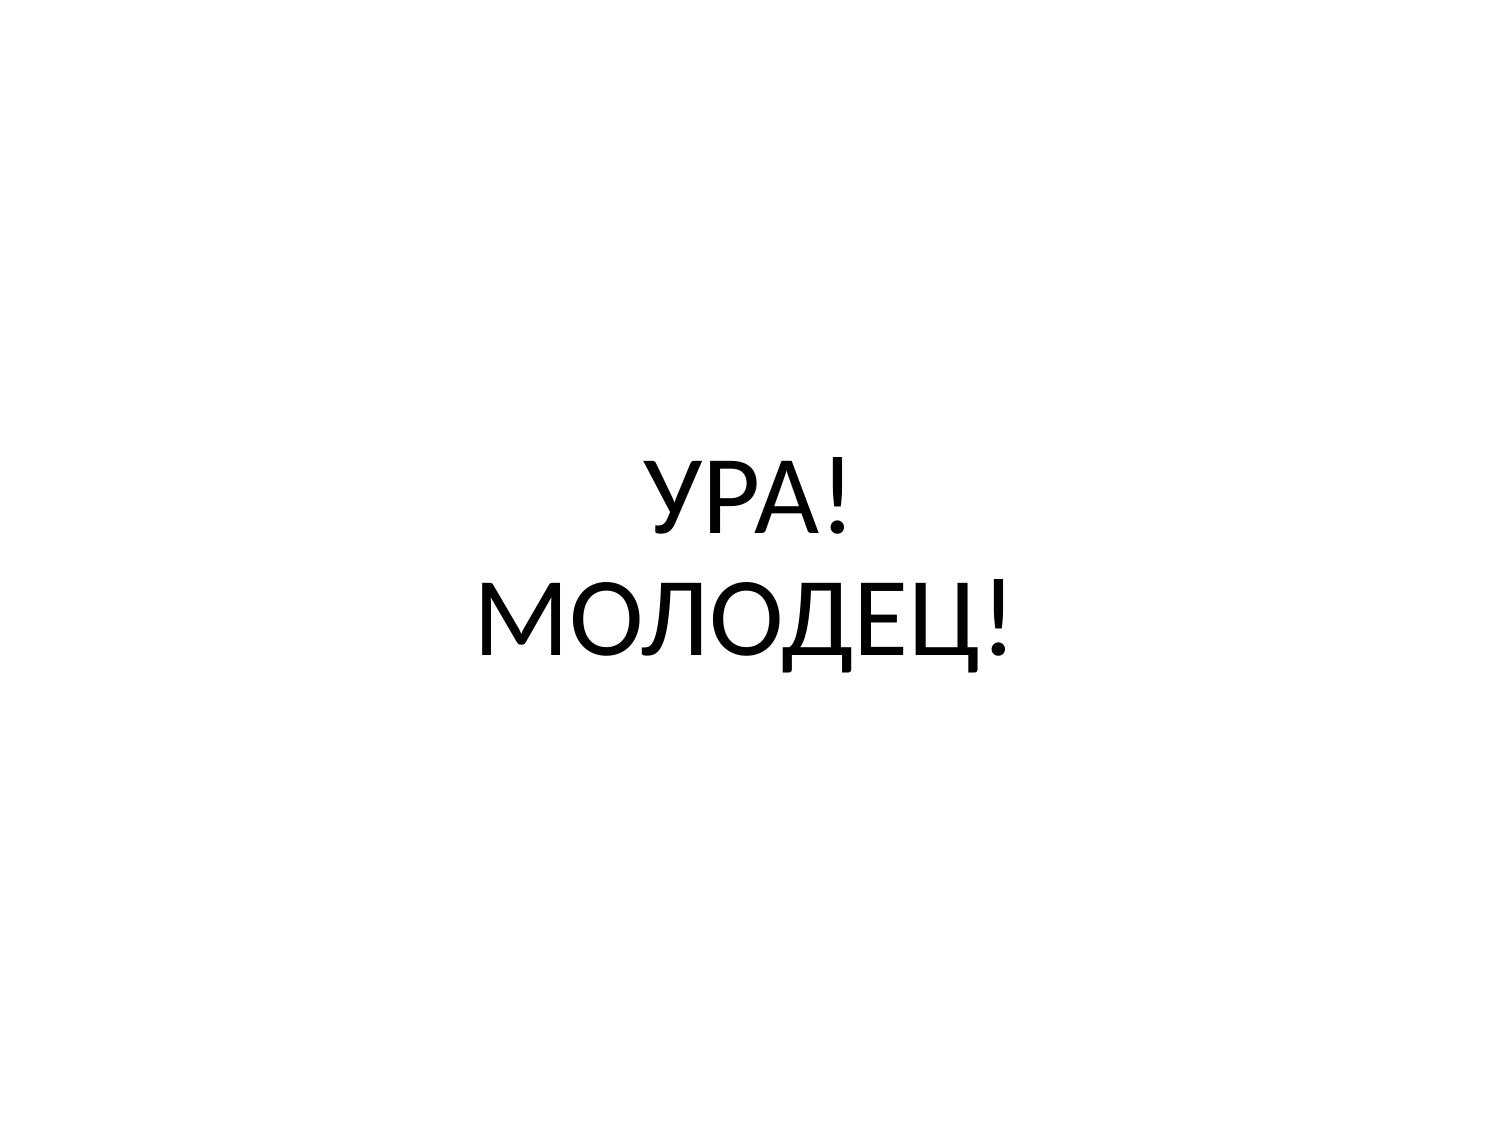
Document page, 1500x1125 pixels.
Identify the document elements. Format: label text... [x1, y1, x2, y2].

list МОЛОДЕЦ! [101, 378, 1452, 777]
title УРА! [75, 316, 1425, 796]
